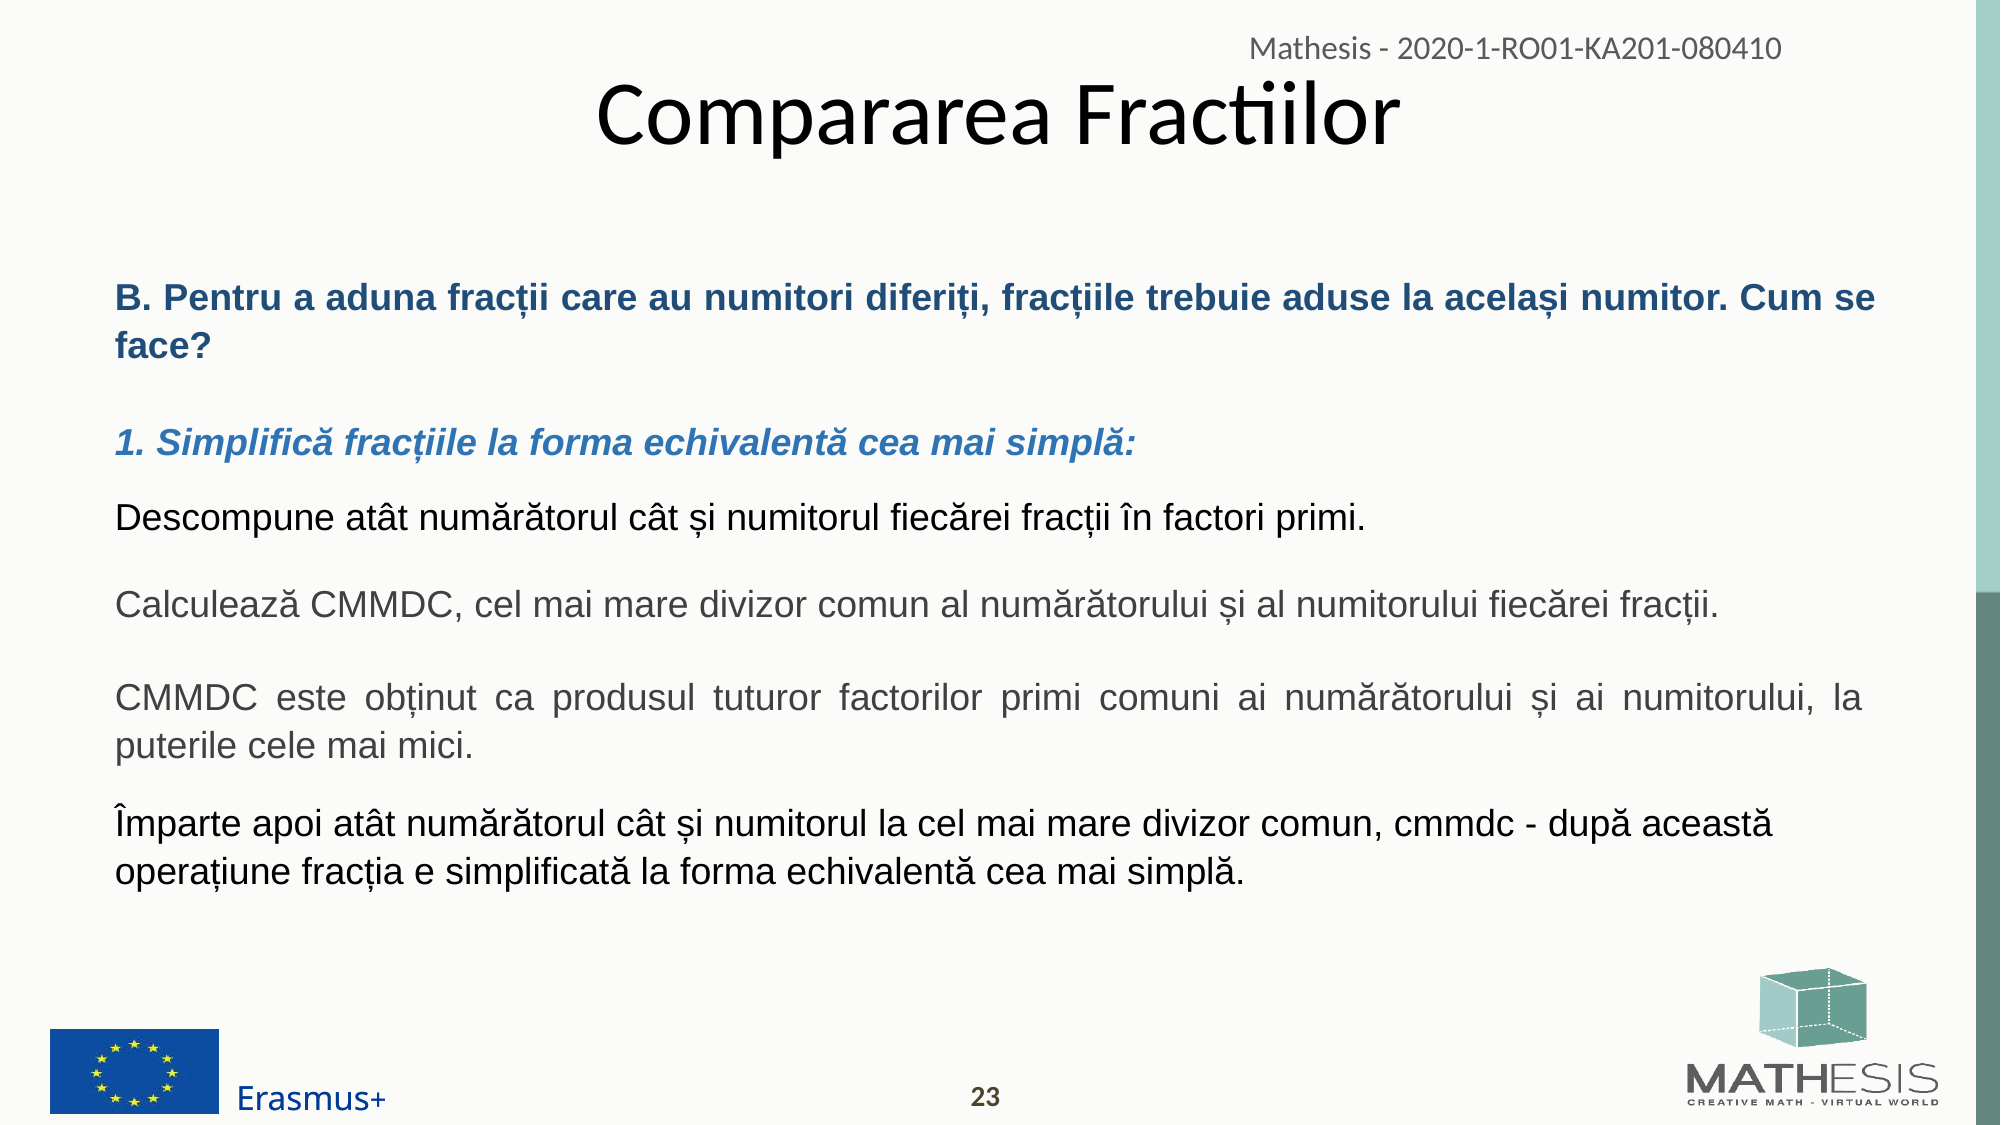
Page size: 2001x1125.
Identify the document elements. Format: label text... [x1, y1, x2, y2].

title Compararea Fractiilor [99, 45, 1900, 233]
picture [50, 1029, 219, 1114]
list B. Pentru a aduna fracții care au numitori diferiți, fracțiile trebuie aduse la același numitor. Cum se face? 1. Simplifică fracțiile la forma echivalentă cea mai simplă: Descompune atât numărătorul cât și numitorul fiecărei fracții în factori primi. Calculează CMMDC, cel mai mare divizor comun al numărătorului și al numitorului fiecărei fracții. CMMDC este obținut ca produsul tuturor factorilor primi comuni ai numărătorului și ai numitorului, la puterile cele mai mici. Împarte apoi atât numărătorul cât și numitorul la cel mai mare divizor comun, cmmdc - după această operațiune fracția e simplificată la forma echivalentă cea mai simplă. [99, 262, 1900, 1005]
